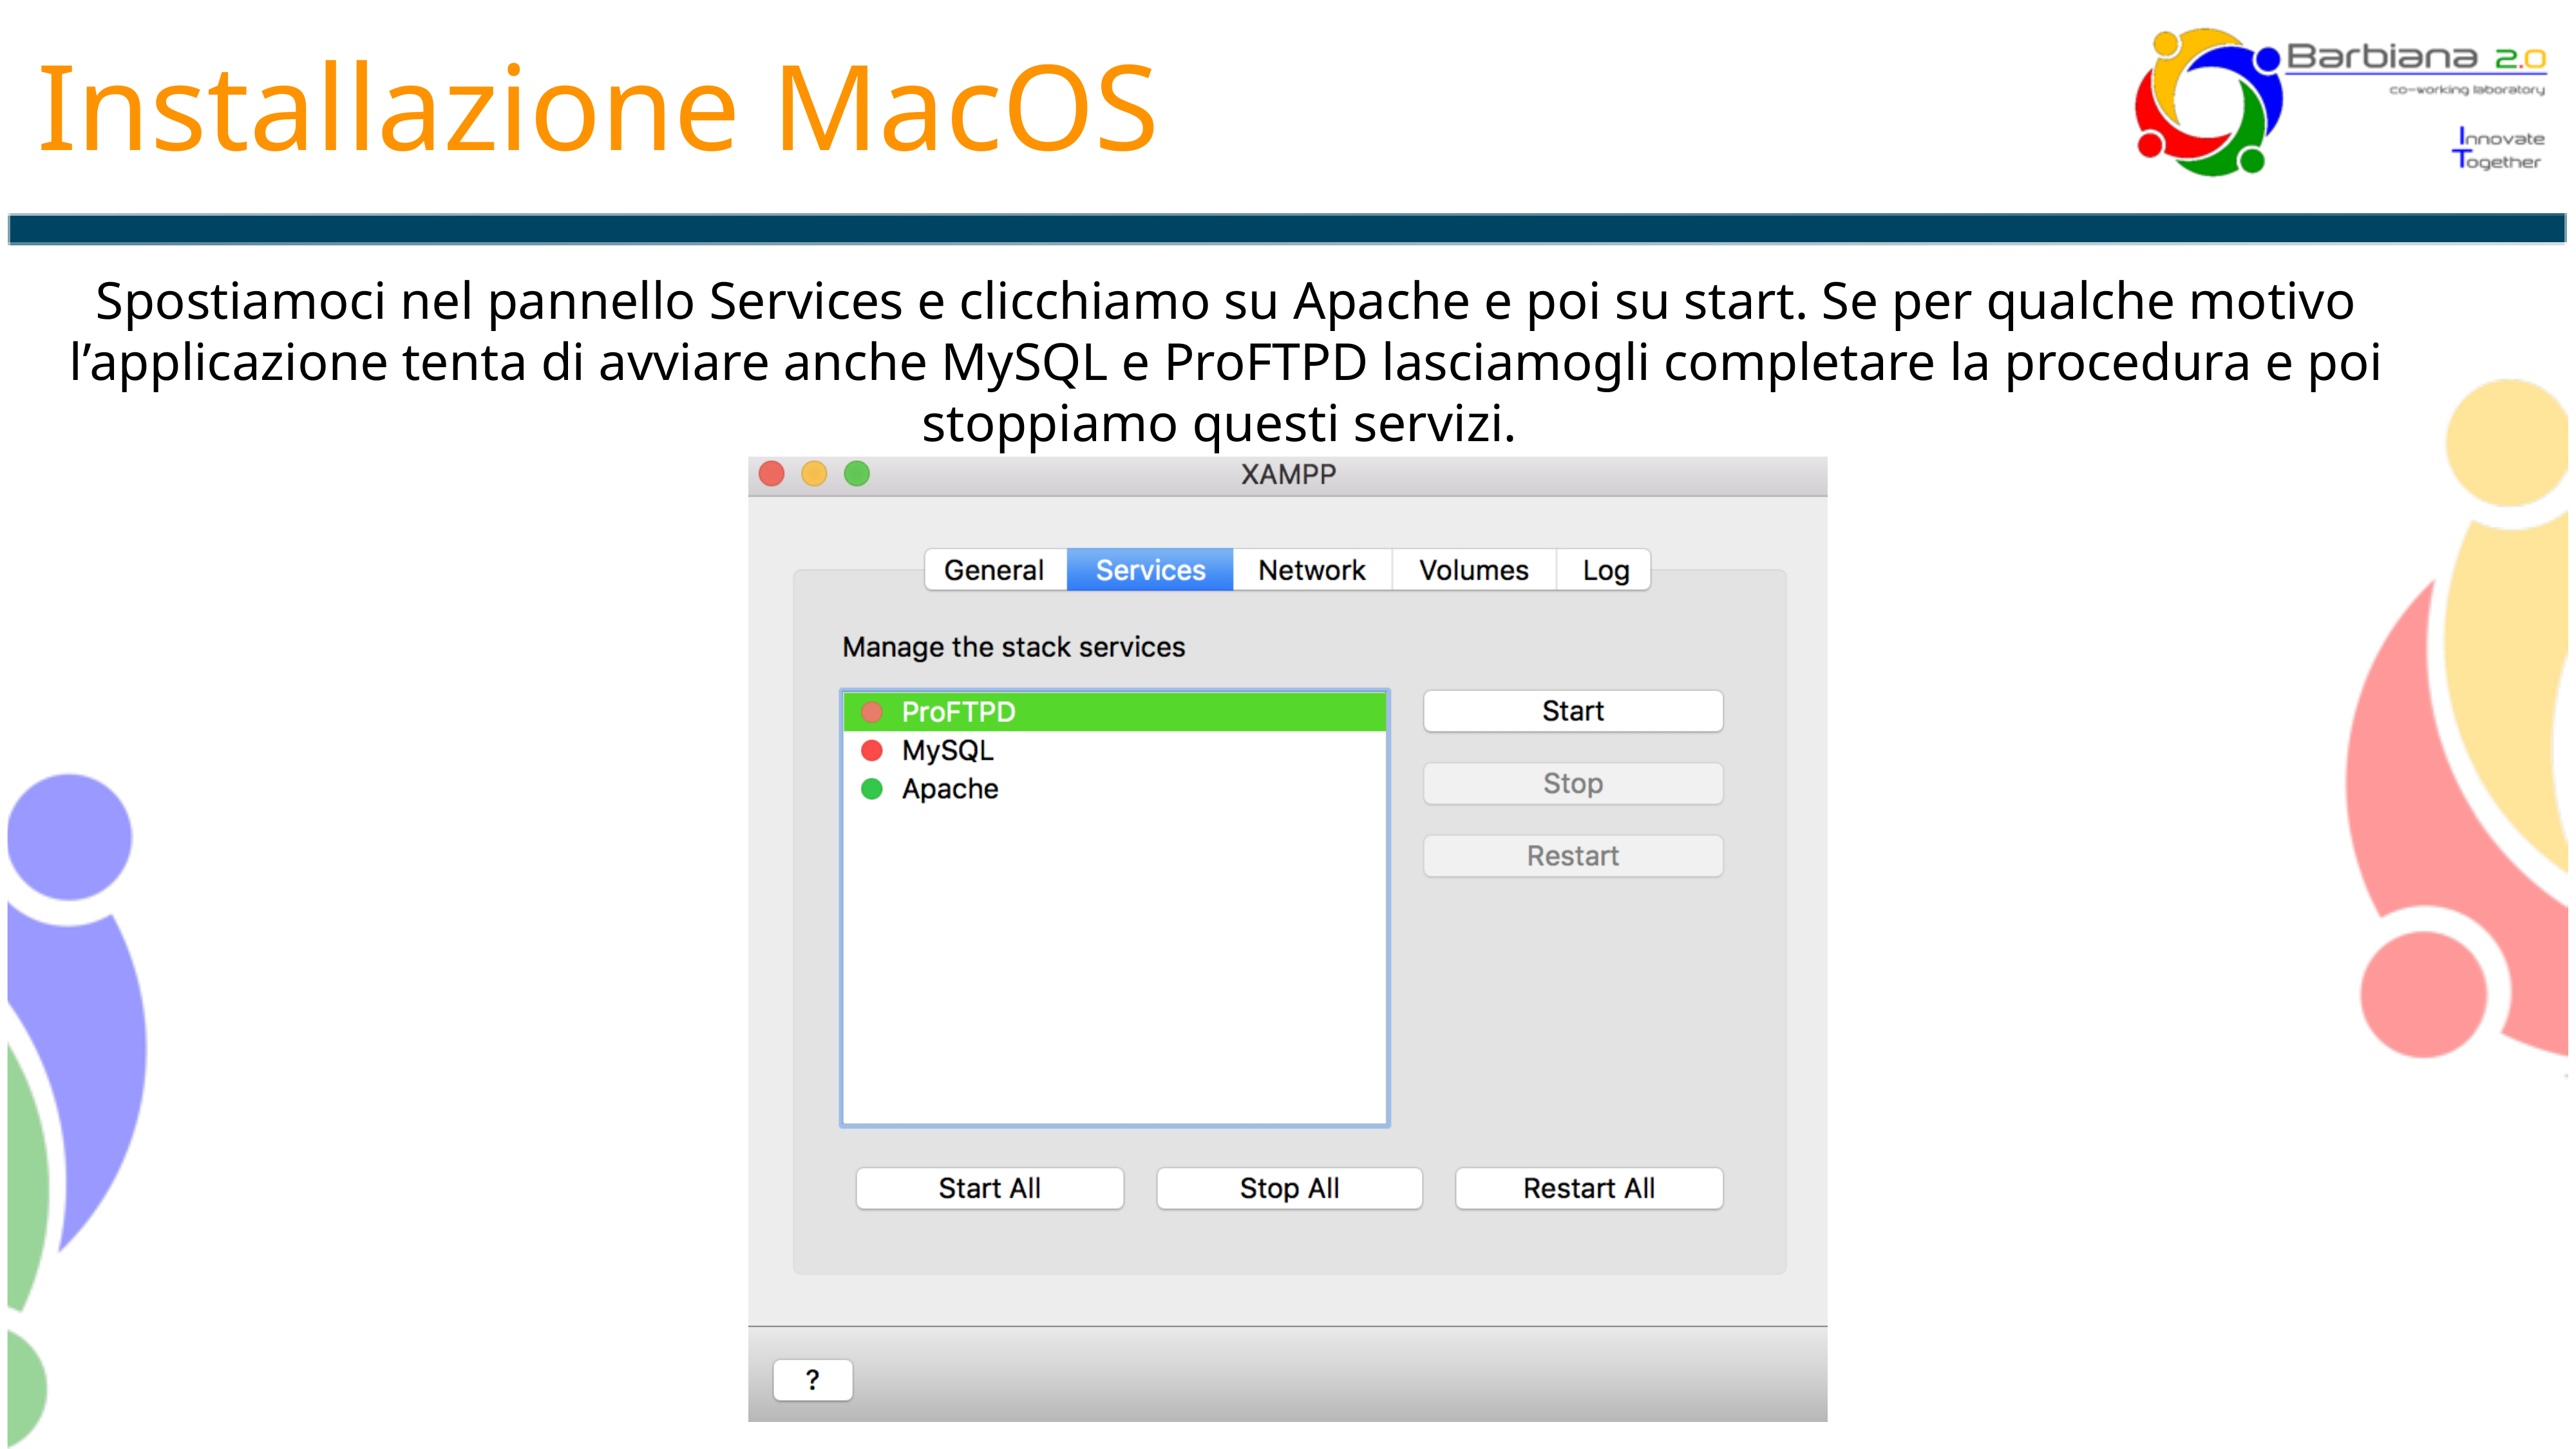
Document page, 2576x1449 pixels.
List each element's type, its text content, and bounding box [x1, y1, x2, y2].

picture [2121, 9, 2568, 196]
picture [2121, 364, 2568, 1238]
title Installazione MacOS [31, 25, 2111, 180]
picture [8, 213, 2576, 245]
picture [7, 645, 158, 1449]
text_box Spostiamoci nel pannello Services e clicchiamo su Apache e poi su start. Se per qualche motivo l’applicazione tenta di avviare anche MySQL e ProFTPD lasciamogli completare la procedura e poi stoppiamo questi servizi. [61, 263, 2392, 457]
picture [748, 456, 1828, 1423]
